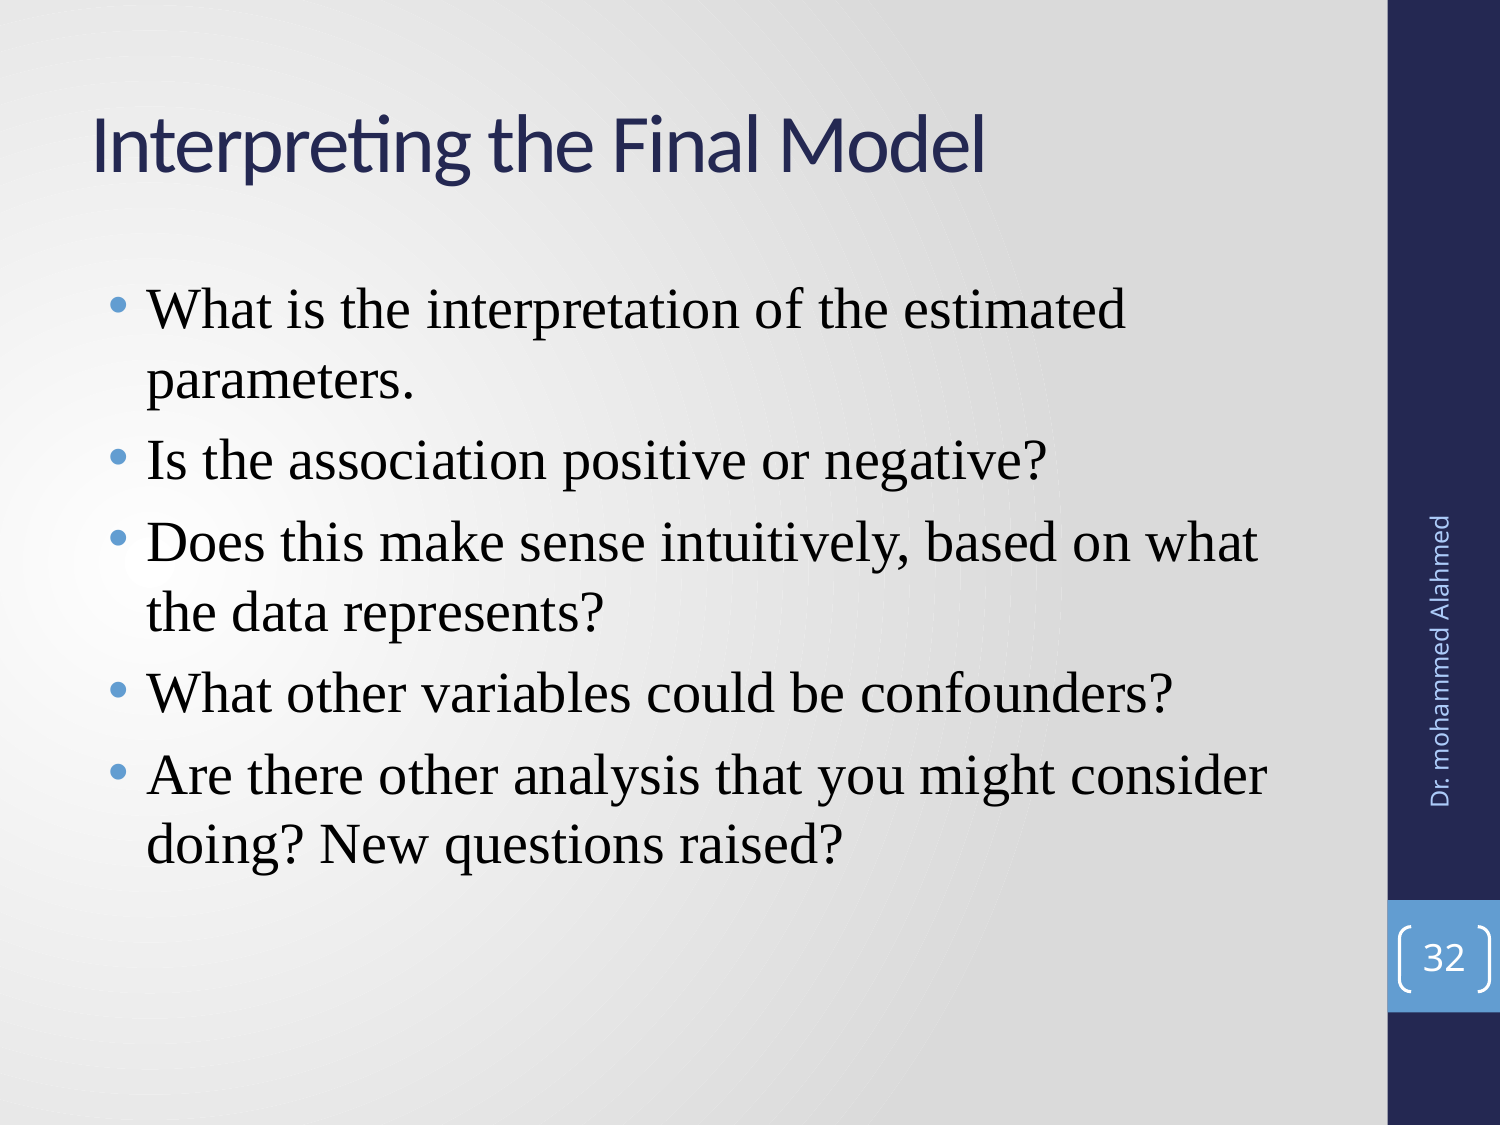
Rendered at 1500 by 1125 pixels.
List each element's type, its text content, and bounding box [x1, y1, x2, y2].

title Interpreting the Final Model [75, 45, 1325, 233]
slide_number 32 [1397, 925, 1492, 994]
footer Dr. mohammed Alahmed [1408, 500, 1469, 889]
list What is the interpretation of the estimated parameters. Is the association positive or negative? Does this make sense intuitively, based on what the data represents? What other variables could be confounders? Are there other analysis that you might consider doing? New questions raised? [75, 262, 1325, 1050]
